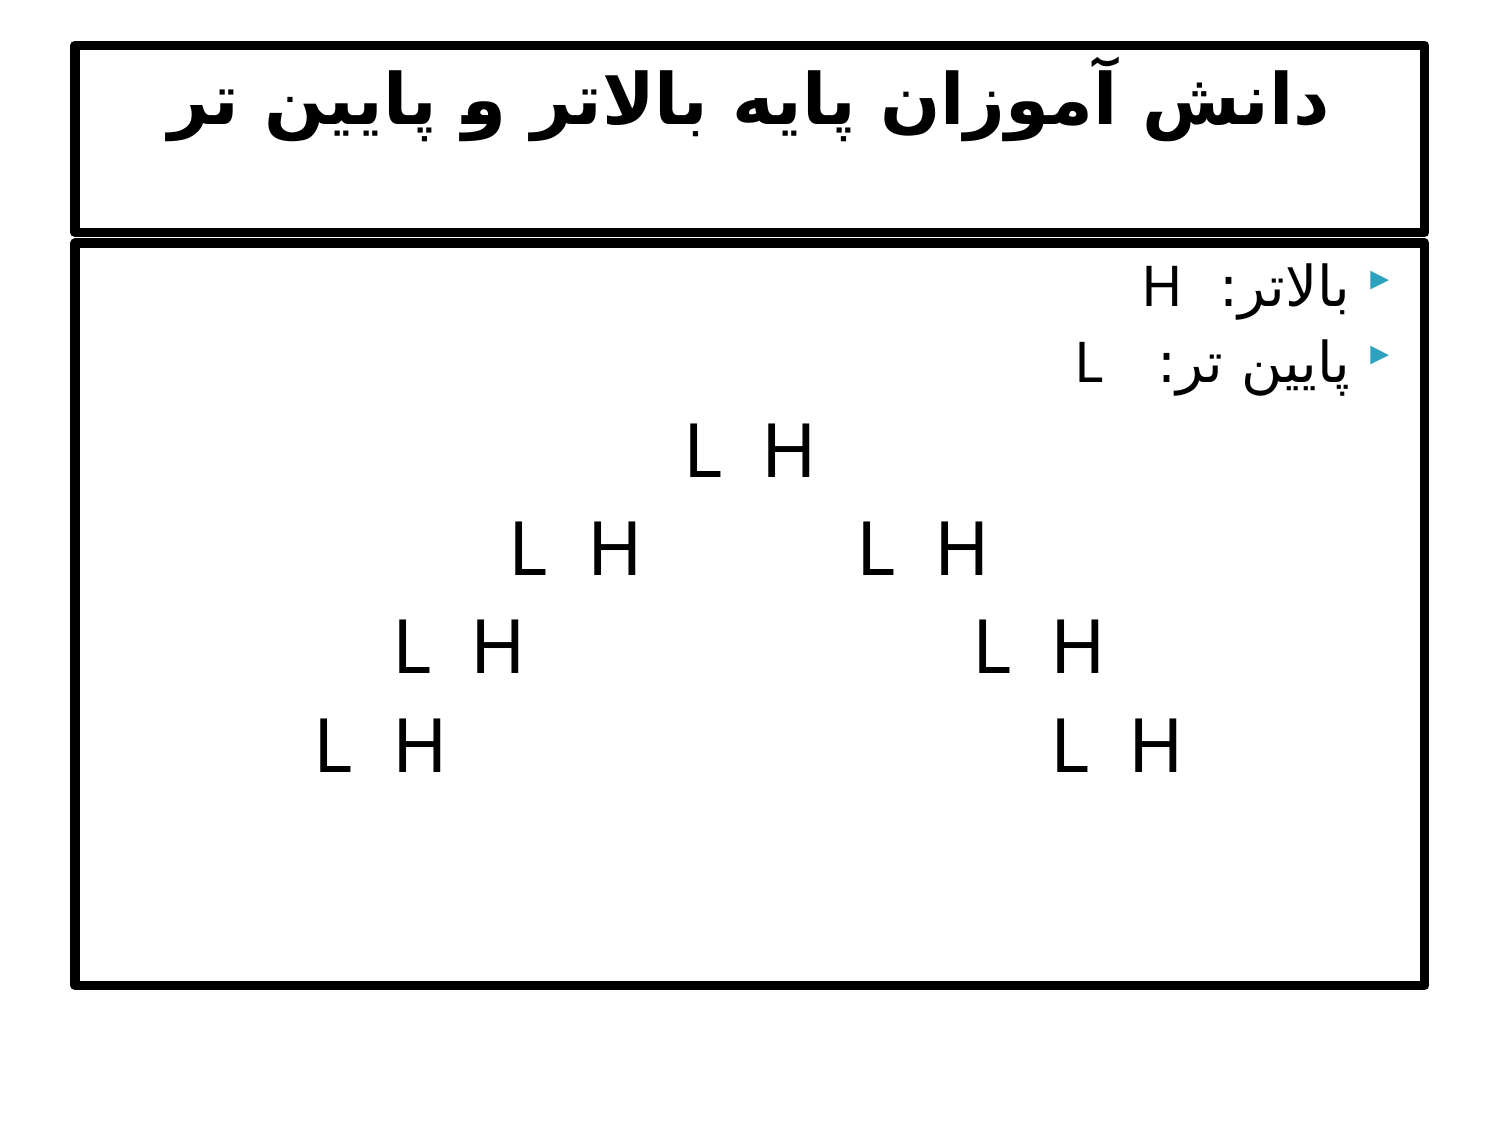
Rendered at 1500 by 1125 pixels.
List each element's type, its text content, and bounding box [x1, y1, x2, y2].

title دانش آموزان پایه بالاتر و پایین تر [70, 41, 1429, 237]
list بالاتر: H پایین تر: L L H L H L H L H L H L H L H [70, 238, 1429, 990]
